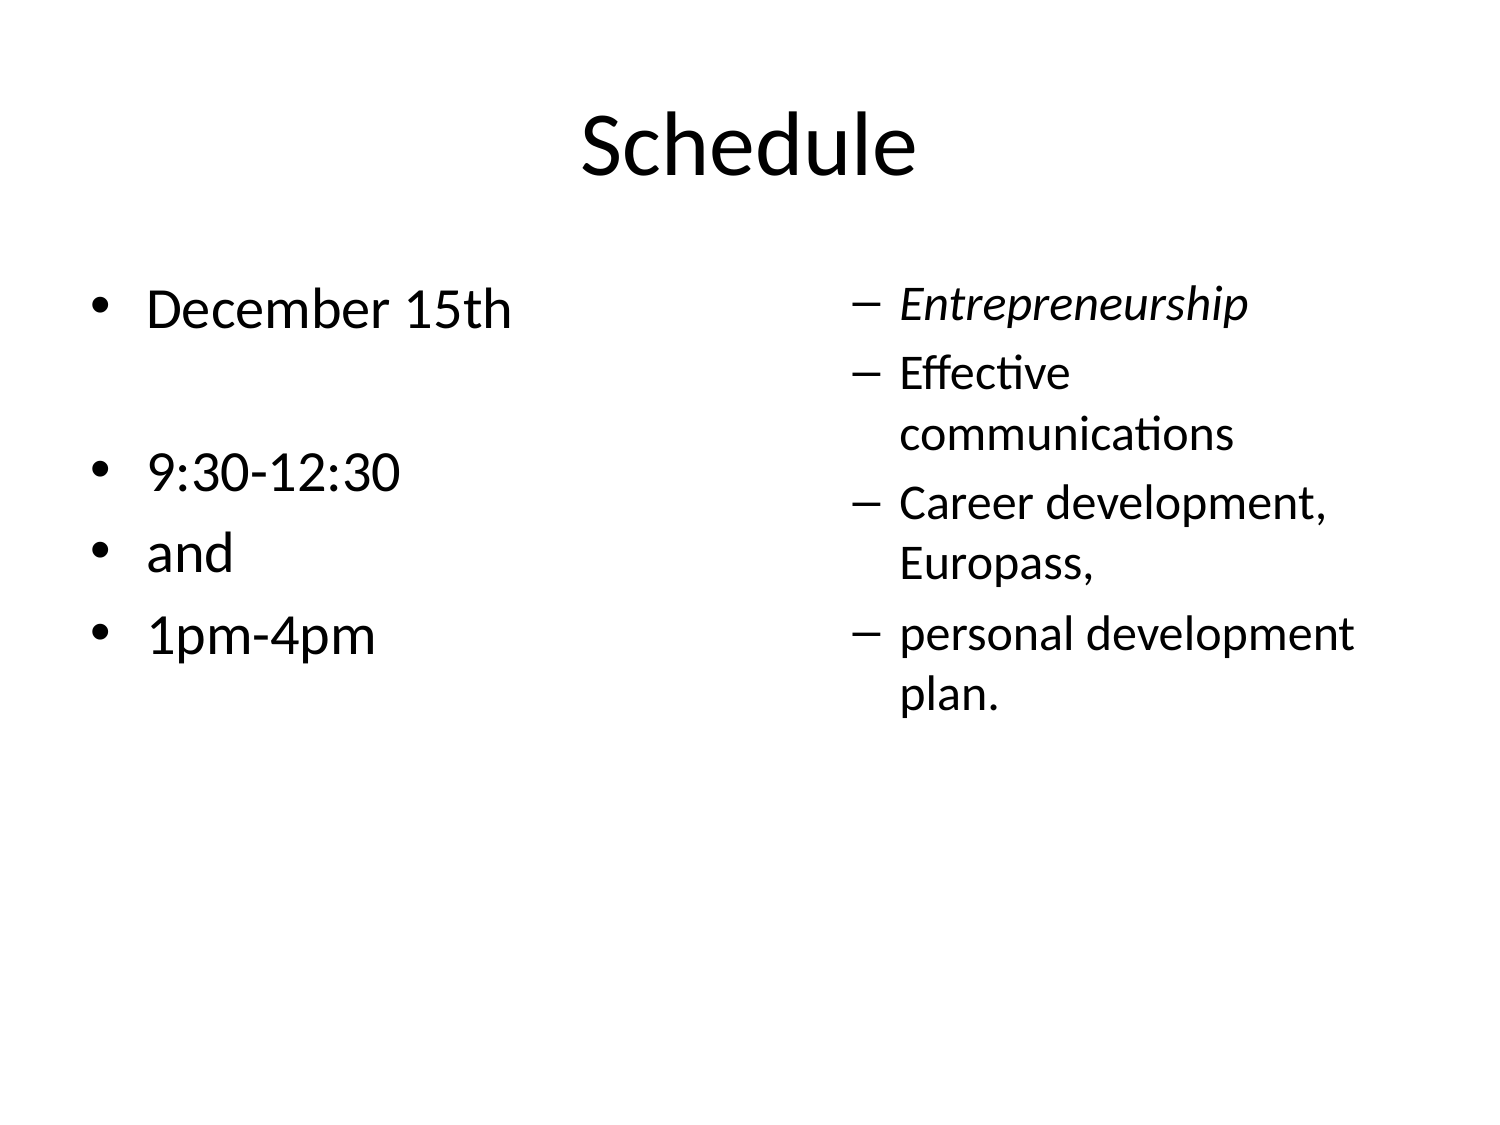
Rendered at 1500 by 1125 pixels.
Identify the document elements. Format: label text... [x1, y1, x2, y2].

list Entrepreneurship Effective communications Career development, Europass, personal development plan. [762, 262, 1425, 1005]
title Schedule [75, 45, 1425, 233]
list December 15th 9:30-12:30 and 1pm-4pm [75, 262, 738, 1005]
